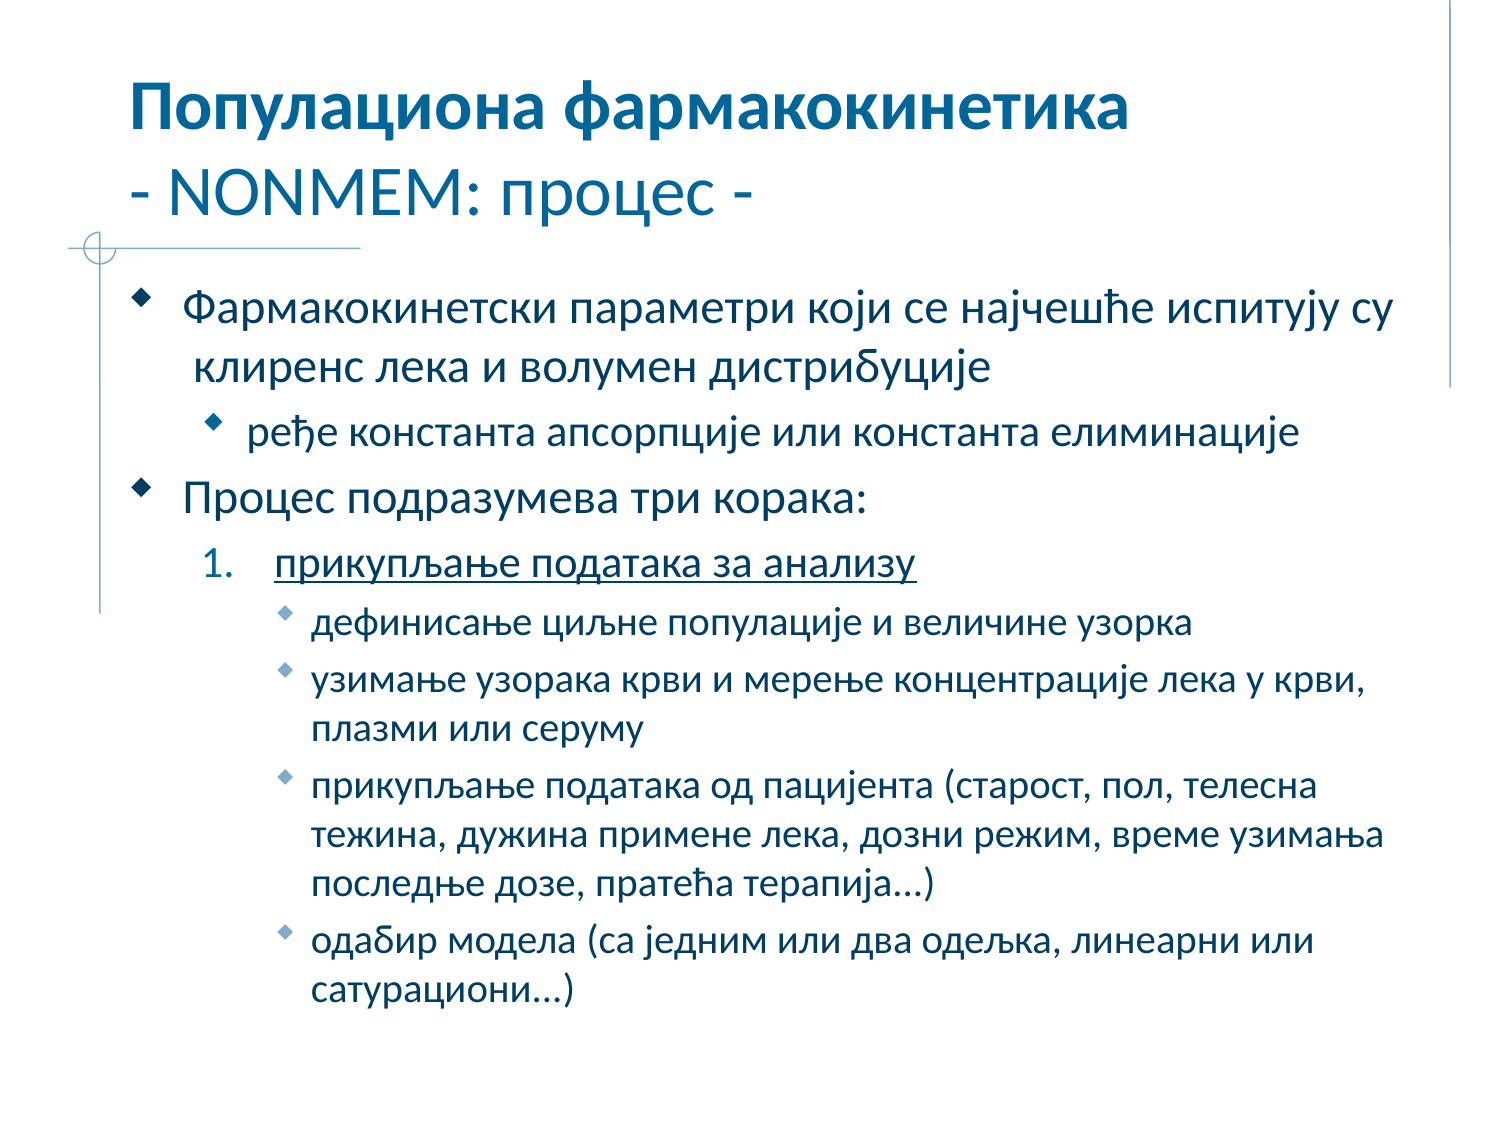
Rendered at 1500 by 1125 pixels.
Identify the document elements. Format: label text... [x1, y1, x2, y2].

list Фармакокинетски параметри који се најчешће испитују су клиренс лека и волумен дистрибуције ређе константа апсорпције или константа елиминације Процес подразумева три корака: прикупљање података за анализу дефинисање циљне популације и величине узорка узимање узорака крви и мерење концентрације лека у крви, плазми или серуму прикупљање података од пацијента (старост, пол, телесна тежина, дужина примене лека, дозни режим, време узимања последње дозе, пратећа терапија...) одабир модела (са једним или два одељка, линеарни или сатурациони...) [111, 266, 1412, 1024]
title Популациона фармакокинетика - NONMEM: процес - [113, 49, 1436, 238]
